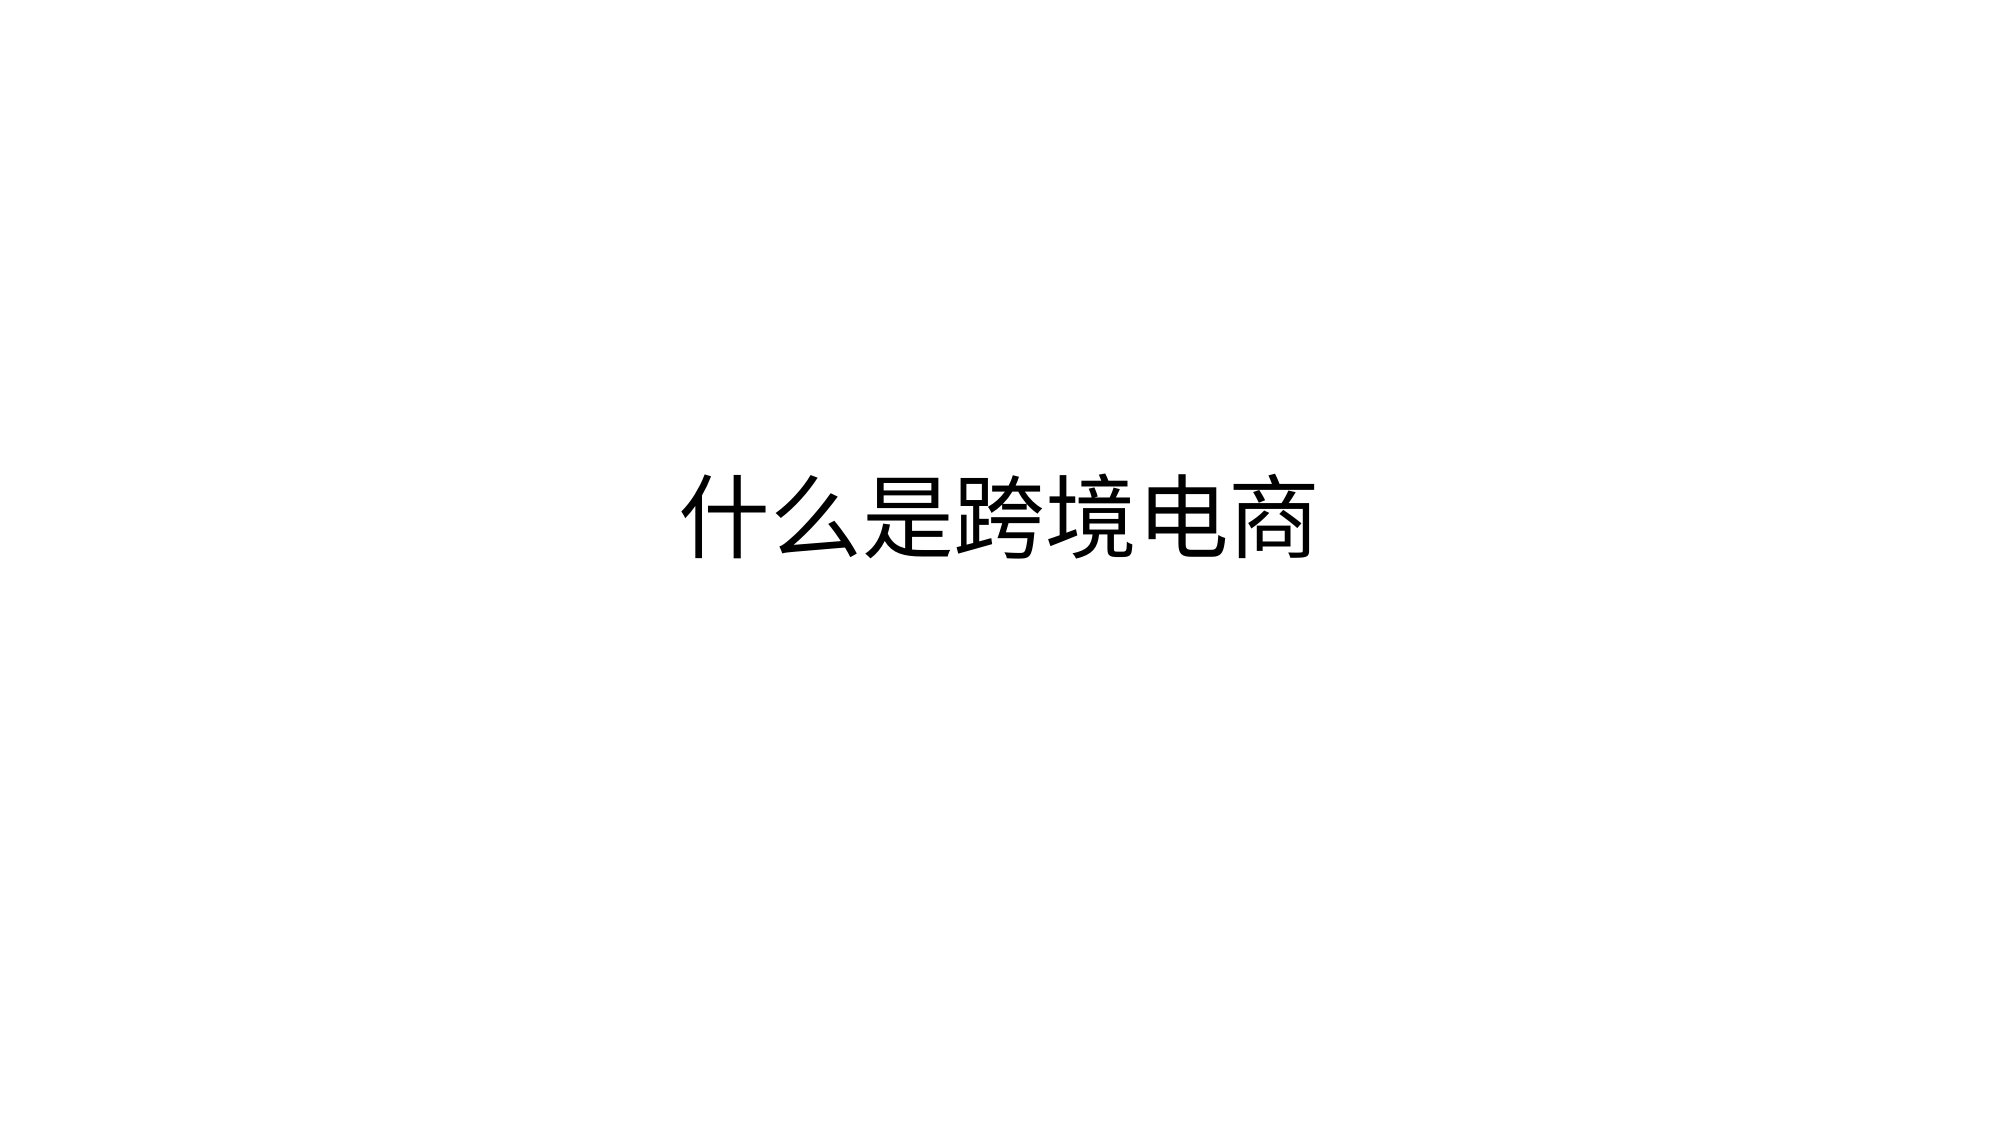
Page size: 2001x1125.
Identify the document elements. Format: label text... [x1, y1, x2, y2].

title 什么是跨境电商 [137, 59, 1863, 984]
